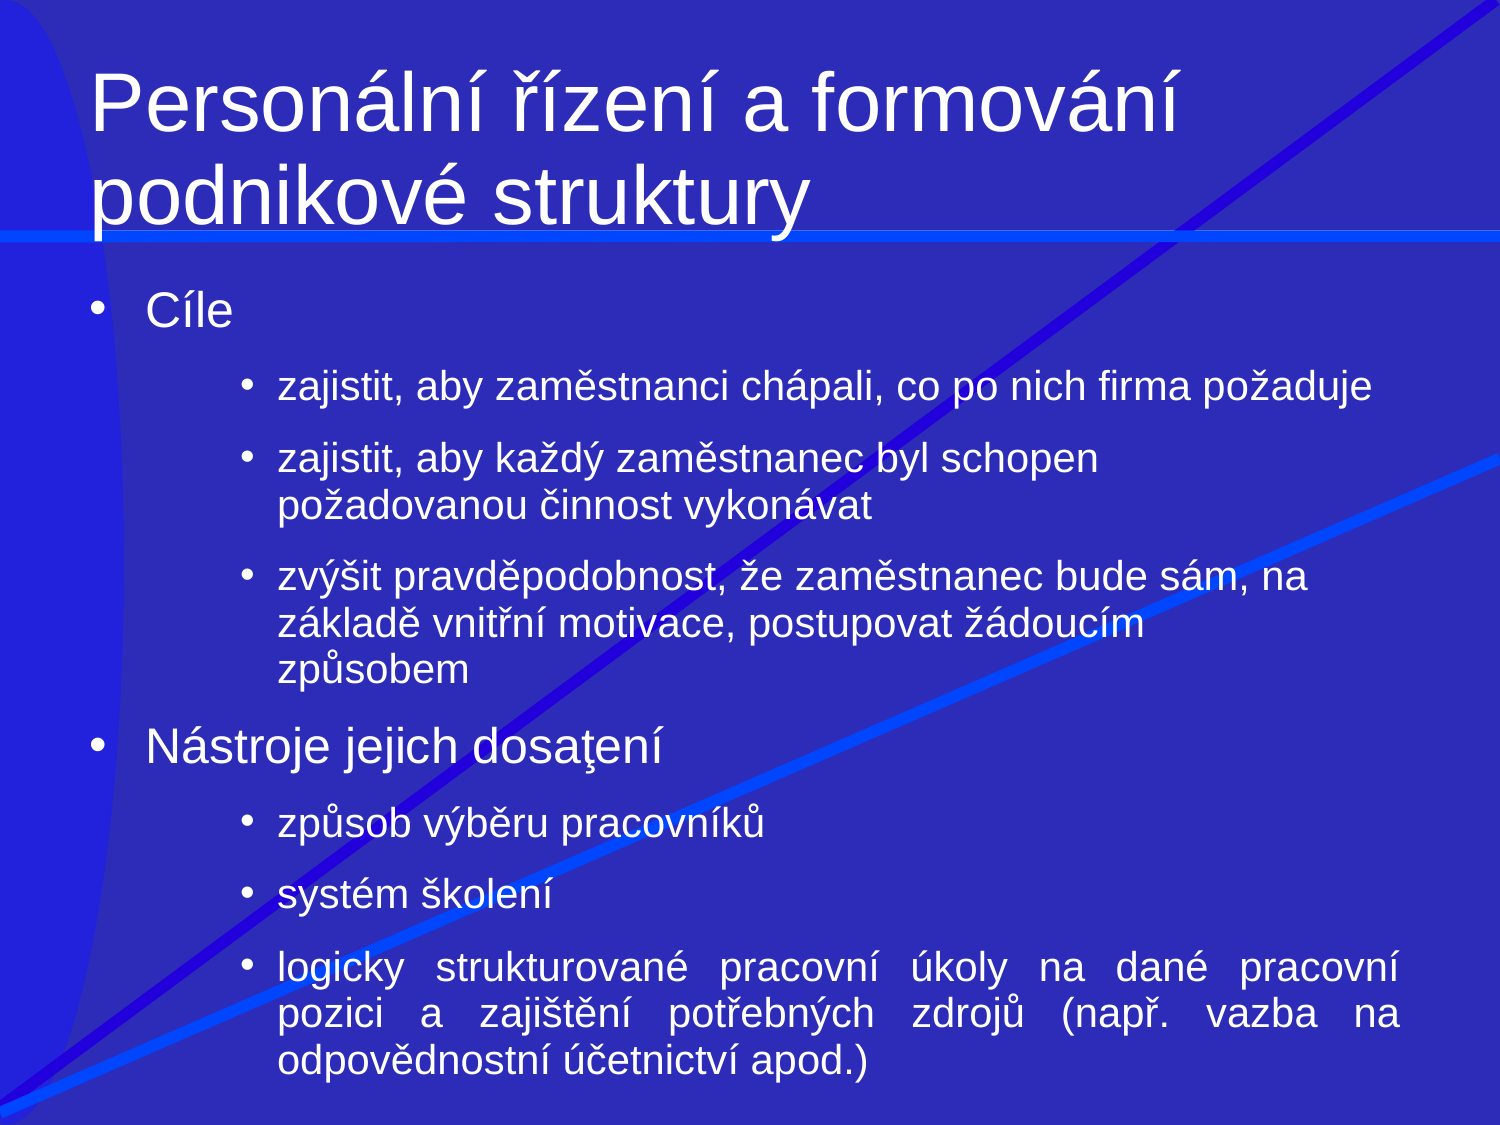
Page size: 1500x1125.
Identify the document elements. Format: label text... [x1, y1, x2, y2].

text_box Cíle zajistit, aby zaměstnanci chápali, co po nich firma požaduje zajistit, aby každý zaměstnanec byl schopen požadovanou činnost vykonávat zvýšit pravděpodobnost, že zaměstnanec bude sám, na základě vnitřní motivace, postupovat žádoucím způsobem Nástroje jejich dosaţení způsob výběru pracovníků systém školení logicky strukturované pracovní úkoly na dané pracovní pozici a zajištění potřebných zdrojů (např. vazba na odpovědnostní účetnictví apod.) [87, 277, 1402, 1083]
title Personální řízení a formování podnikové struktury [72, 43, 1428, 244]
